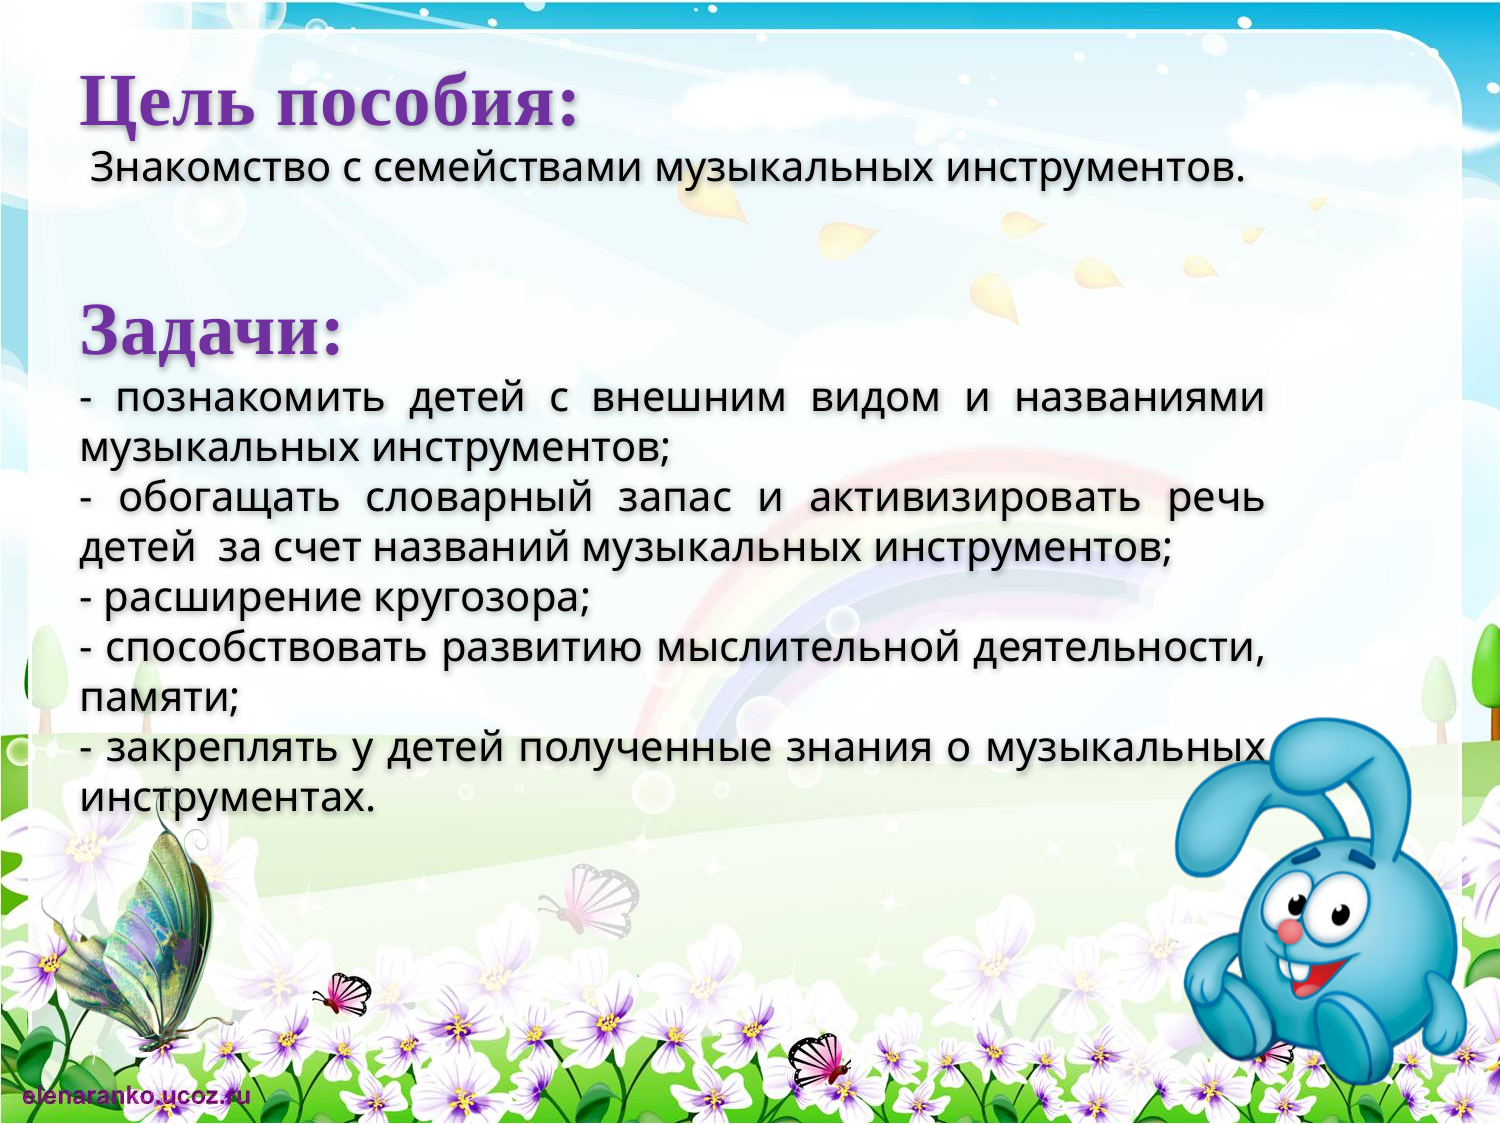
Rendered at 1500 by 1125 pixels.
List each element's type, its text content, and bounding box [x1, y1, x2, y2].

text_box Цель пособия: Знакомство с семействами музыкальных инструментов. Задачи: - познакомить детей с внешним видом и названиями музыкальных инструментов; - обогащать словарный запас и активизировать речь детей за счет названий музыкальных инструментов; - расширение кругозора; - способствовать развитию мыслительной деятельности, памяти; - закреплять у детей полученные знания о музыкальных инструментах. [64, 42, 1282, 828]
picture [0, 0, 1500, 1125]
